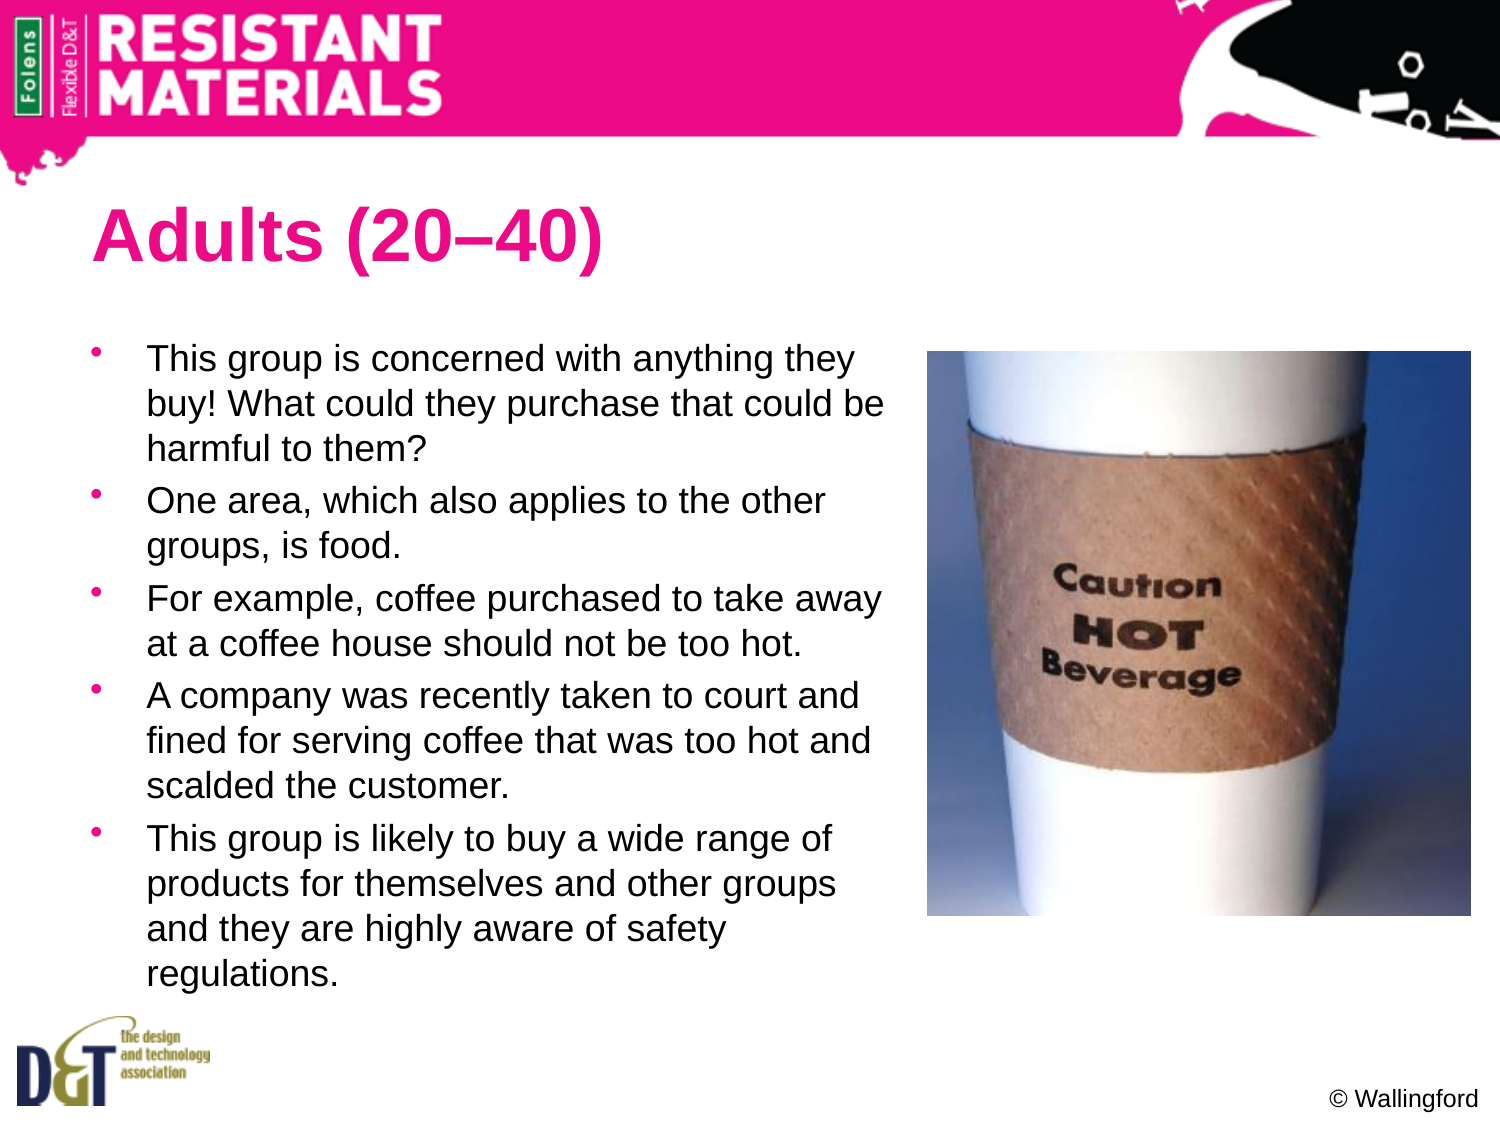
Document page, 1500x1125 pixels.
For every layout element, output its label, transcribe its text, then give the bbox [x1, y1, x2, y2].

title Adults (20–40) [76, 160, 1427, 301]
picture [0, 0, 1500, 1125]
footer © Wallingford [1257, 1074, 1495, 1125]
list This group is concerned with anything they buy! What could they purchase that could be harmful to them? One area, which also applies to the other groups, is food. For example, coffee purchased to take away at a coffee house should not be too hot. A company was recently taken to court and fined for serving coffee that was too hot and scalded the customer. This group is likely to buy a wide range of products for themselves and other groups and they are highly aware of safety regulations. [75, 326, 916, 1005]
